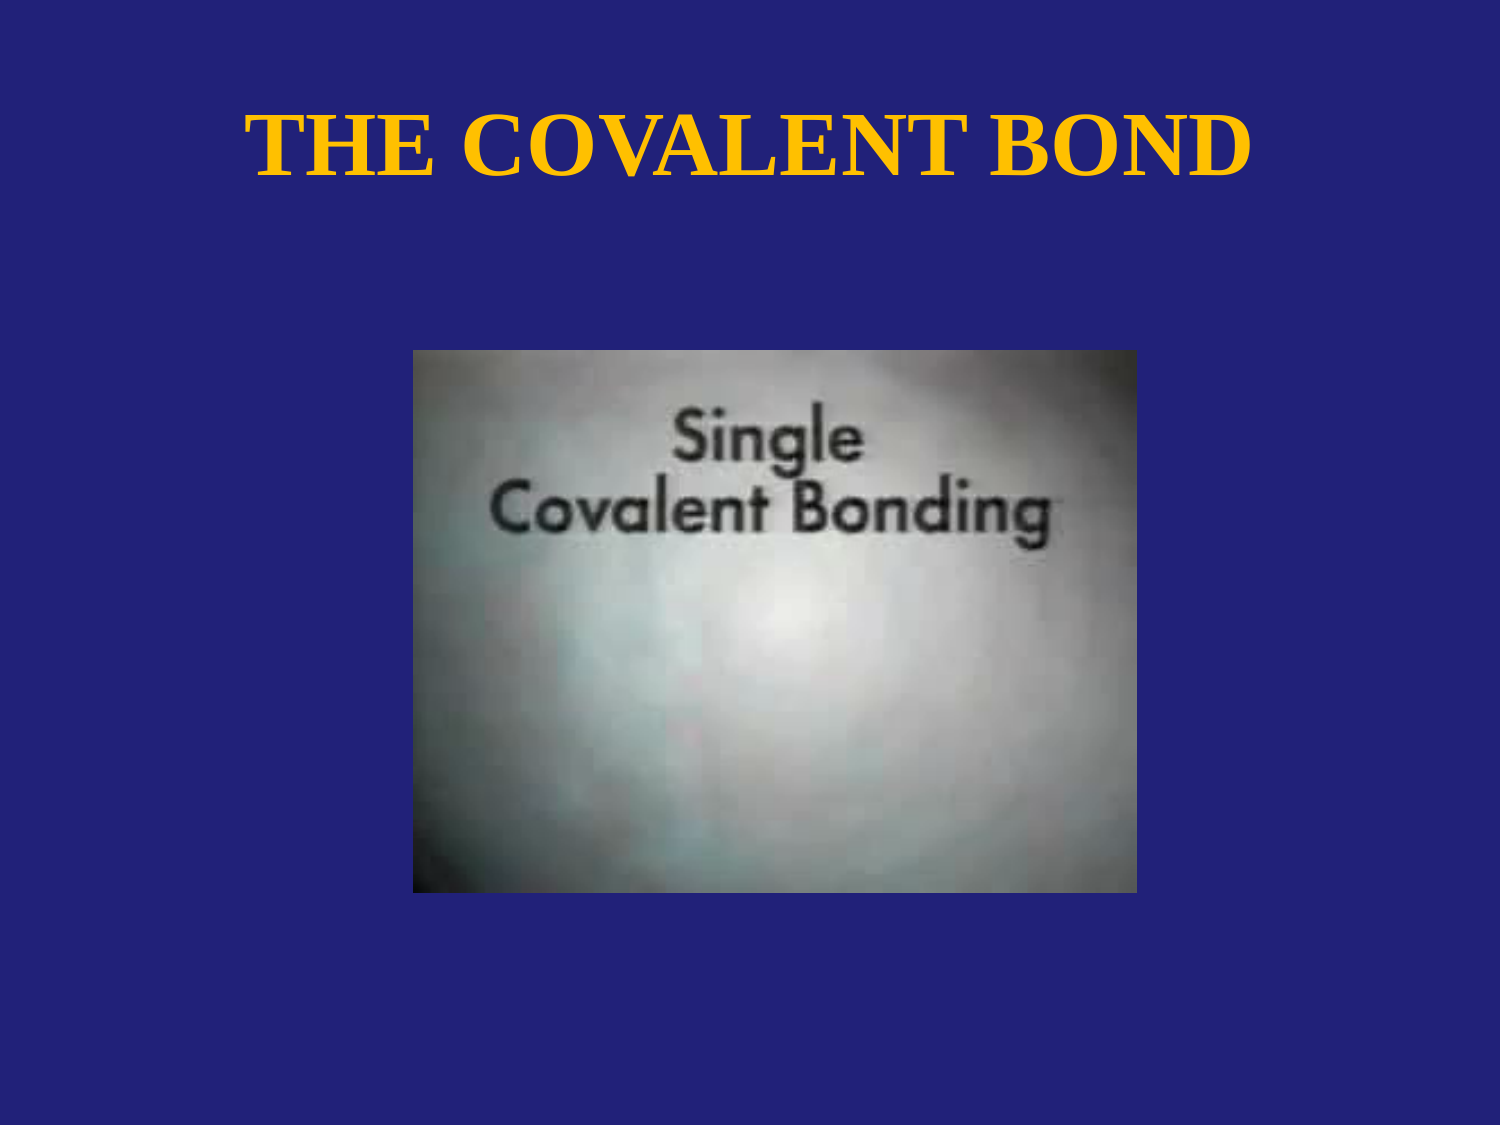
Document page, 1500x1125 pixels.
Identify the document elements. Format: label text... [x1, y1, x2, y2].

title THE COVALENT BOND [75, 45, 1425, 233]
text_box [412, 349, 1138, 894]
